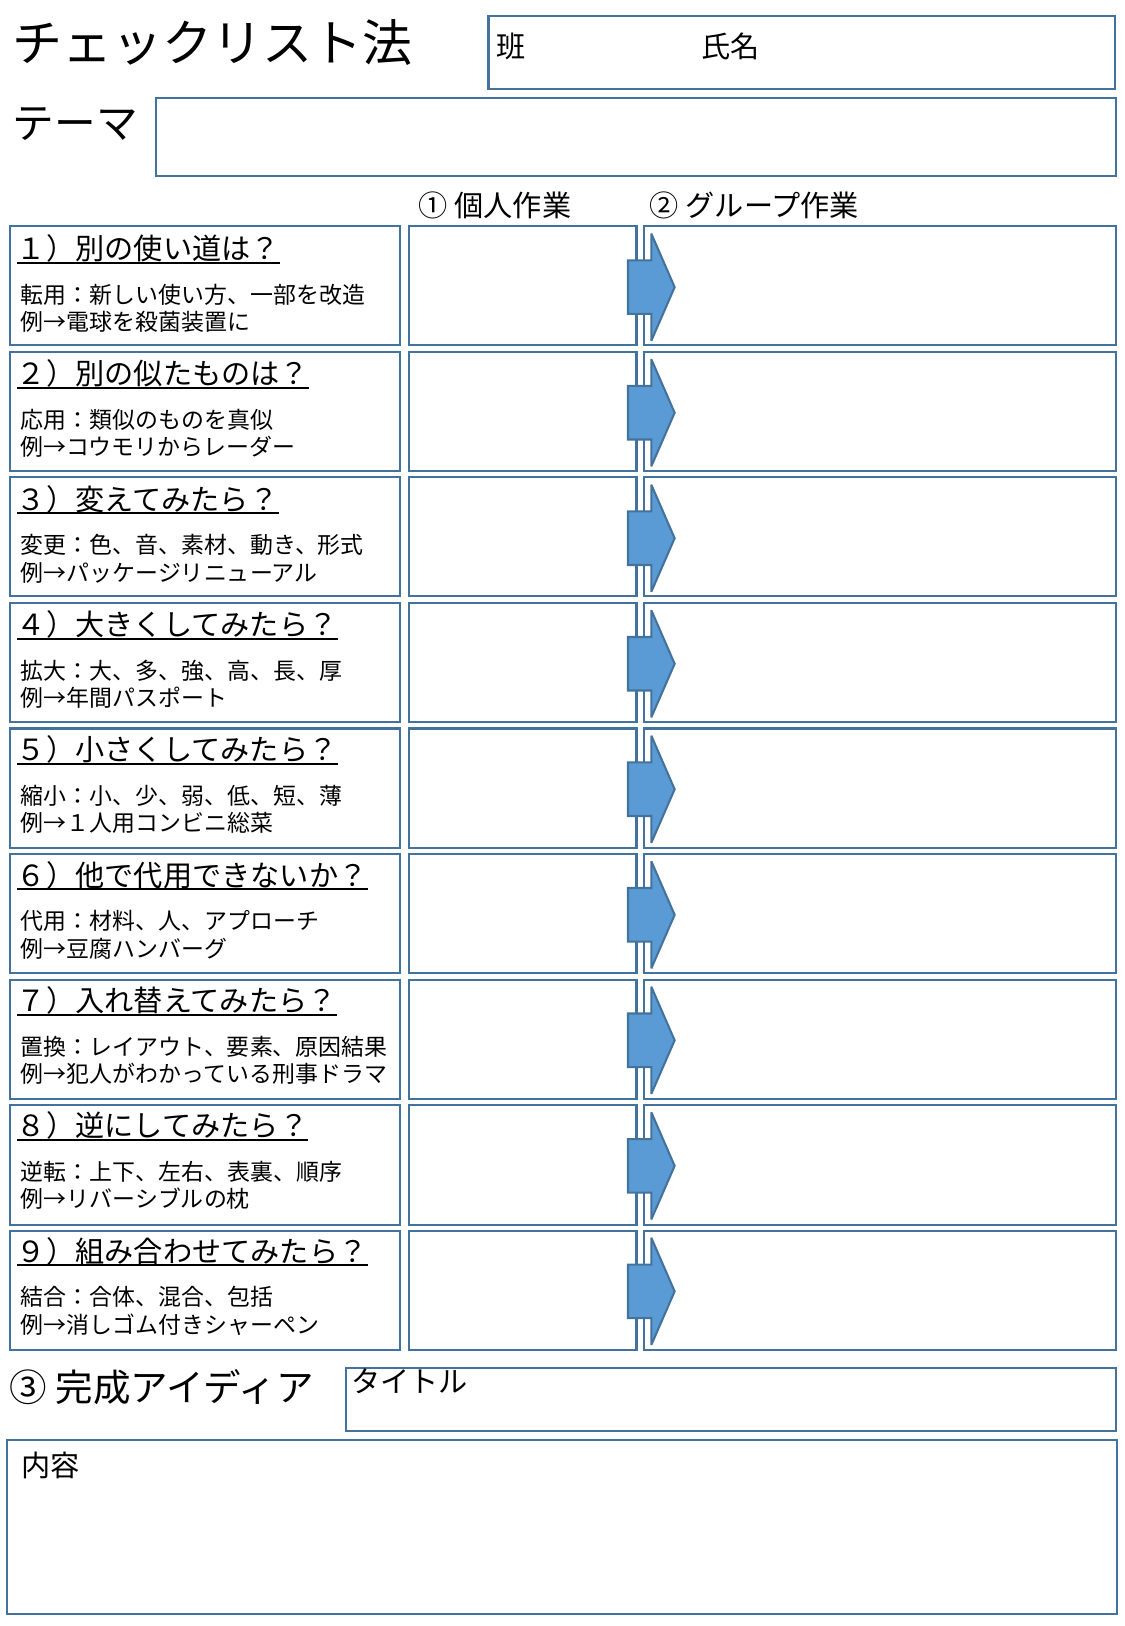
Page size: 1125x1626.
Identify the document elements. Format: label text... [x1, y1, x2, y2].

text_box [408, 1104, 627, 1226]
text_box [9, 970, 401, 974]
text_box [675, 602, 1117, 723]
text_box [408, 351, 627, 472]
text_box ７）入れ替えてみたら？ [2, 974, 397, 1025]
text_box 置換：レイアウト、要素、原因結果 例→犯人がわかっている刑事ドラマ [5, 1024, 408, 1095]
text_box [9, 351, 401, 472]
text_box [675, 351, 1117, 472]
text_box １）別の使い道は？ [2, 222, 342, 273]
text_box [643, 225, 1117, 346]
text_box [397, 979, 401, 1024]
text_box [675, 476, 1117, 597]
text_box [6, 1439, 1118, 1615]
text_box 班 氏名 [482, 20, 846, 71]
text_box [408, 853, 627, 974]
text_box ８）逆にしてみたら？ [2, 1100, 397, 1150]
text_box [675, 727, 1117, 849]
text_box [9, 1220, 401, 1226]
text_box 代用：材料、人、アプローチ 例→豆腐ハンバーグ [5, 899, 408, 970]
text_box ２）別の似たものは？ [2, 348, 342, 398]
text_box [155, 97, 1117, 177]
text_box [408, 727, 627, 849]
text_box [408, 230, 638, 346]
text_box チェックリスト法 [0, 4, 650, 79]
text_box ①個人作業 [403, 179, 634, 230]
text_box [397, 602, 401, 648]
text_box ４）大きくしてみたら？ [2, 598, 397, 649]
text_box [9, 1346, 401, 1351]
text_box [675, 1104, 1117, 1226]
text_box [9, 719, 401, 723]
text_box 内容 [6, 1439, 359, 1490]
text_box 転用：新しい使い方、一部を改造 例→電球を殺菌装置に [5, 272, 397, 343]
text_box 拡大：大、多、強、高、長、厚 例→年間パスポート [5, 648, 408, 719]
text_box [487, 15, 1116, 90]
text_box [397, 727, 401, 774]
text_box [408, 476, 627, 597]
text_box ②グループ作業 [634, 179, 986, 230]
text_box [675, 853, 1117, 974]
text_box [408, 602, 627, 723]
text_box 変更：色、音、素材、動き、形式 例→パッケージリニューアル [5, 523, 408, 594]
text_box ９）組み合わせてみたら？ [2, 1225, 397, 1276]
text_box テーマ [0, 89, 650, 155]
text_box 応用：類似のものを真似 例→コウモリからレーダー [5, 398, 353, 468]
text_box [408, 1230, 638, 1351]
text_box [408, 979, 627, 1100]
text_box [397, 1230, 401, 1275]
text_box [9, 844, 401, 849]
text_box ③完成アイディア [0, 1356, 346, 1417]
text_box 結合：合体、混合、包括 例→消しゴム付きシャーペン [5, 1275, 408, 1346]
text_box ５）小さくしてみたら？ [2, 724, 397, 774]
text_box 逆転：上下、左右、表裏、順序 例→リバーシブルの枕 [5, 1150, 408, 1220]
text_box [9, 1095, 401, 1100]
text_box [627, 233, 675, 1345]
text_box [675, 979, 1117, 1100]
text_box タイトル [336, 1356, 688, 1407]
text_box [397, 853, 401, 899]
text_box ６）他で代用できないか？ [2, 849, 397, 900]
text_box 縮小：小、少、弱、低、短、薄 例→１人用コンビニ総菜 [5, 774, 408, 844]
text_box ３）変えてみたら？ [2, 473, 412, 524]
text_box [397, 1104, 401, 1150]
text_box [9, 225, 401, 346]
text_box [345, 1367, 1117, 1432]
text_box [643, 1230, 1117, 1351]
